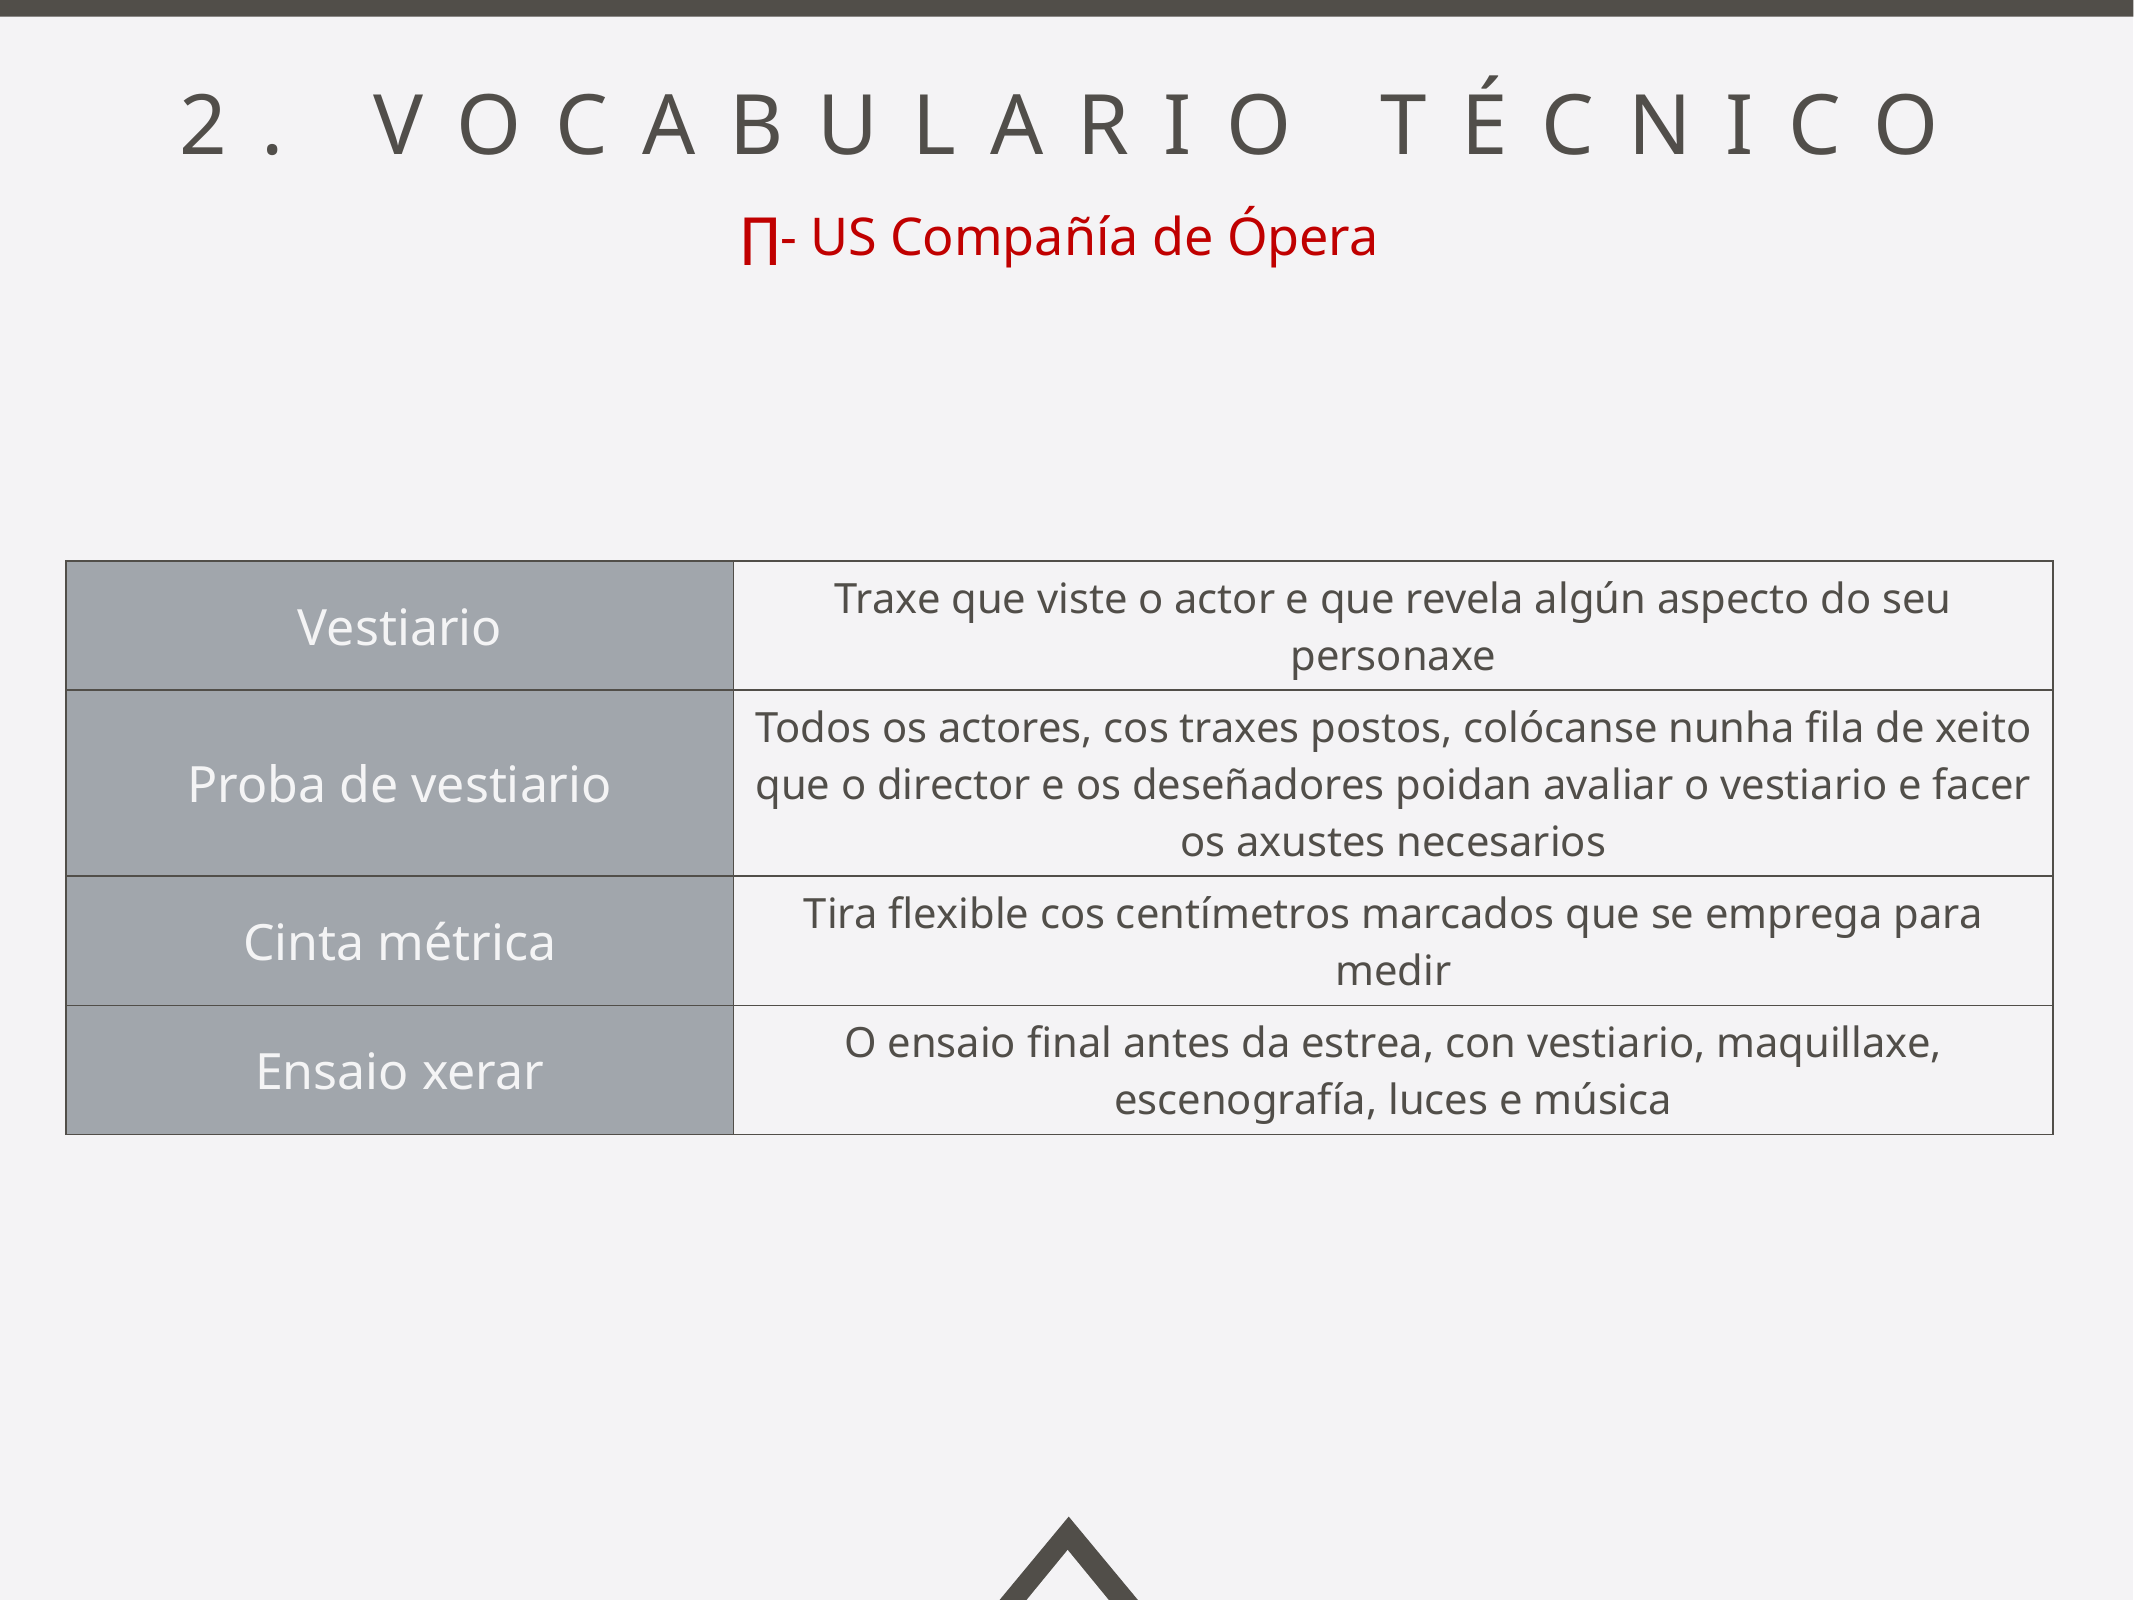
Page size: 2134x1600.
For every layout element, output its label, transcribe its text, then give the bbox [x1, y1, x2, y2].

table_cell Tira flexible cos centímetros marcados que se emprega para medir [734, 877, 2052, 1005]
table_header Vestiario [67, 562, 733, 689]
table_cell O ensaio final antes da estrea, con vestiario, maquillaxe, escenografía, luces e música [734, 1006, 2052, 1134]
table_cell Ensaio xerar [67, 1006, 733, 1134]
table_cell Todos os actores, cos traxes postos, colócanse nunha fila de xeito que o director e os deseñadores poidan avaliar o vestiario e facer os axustes necesarios [734, 691, 2052, 875]
text_box 2. Vocabulario técnico [105, 64, 2014, 230]
text_box ∏- US Compañía de Ópera [420, 196, 1700, 263]
table_cell Proba de vestiario [67, 691, 733, 875]
table_cell Cinta métrica [67, 877, 733, 1005]
table_header Traxe que viste o actor e que revela algún aspecto do seu personaxe [734, 562, 2052, 689]
